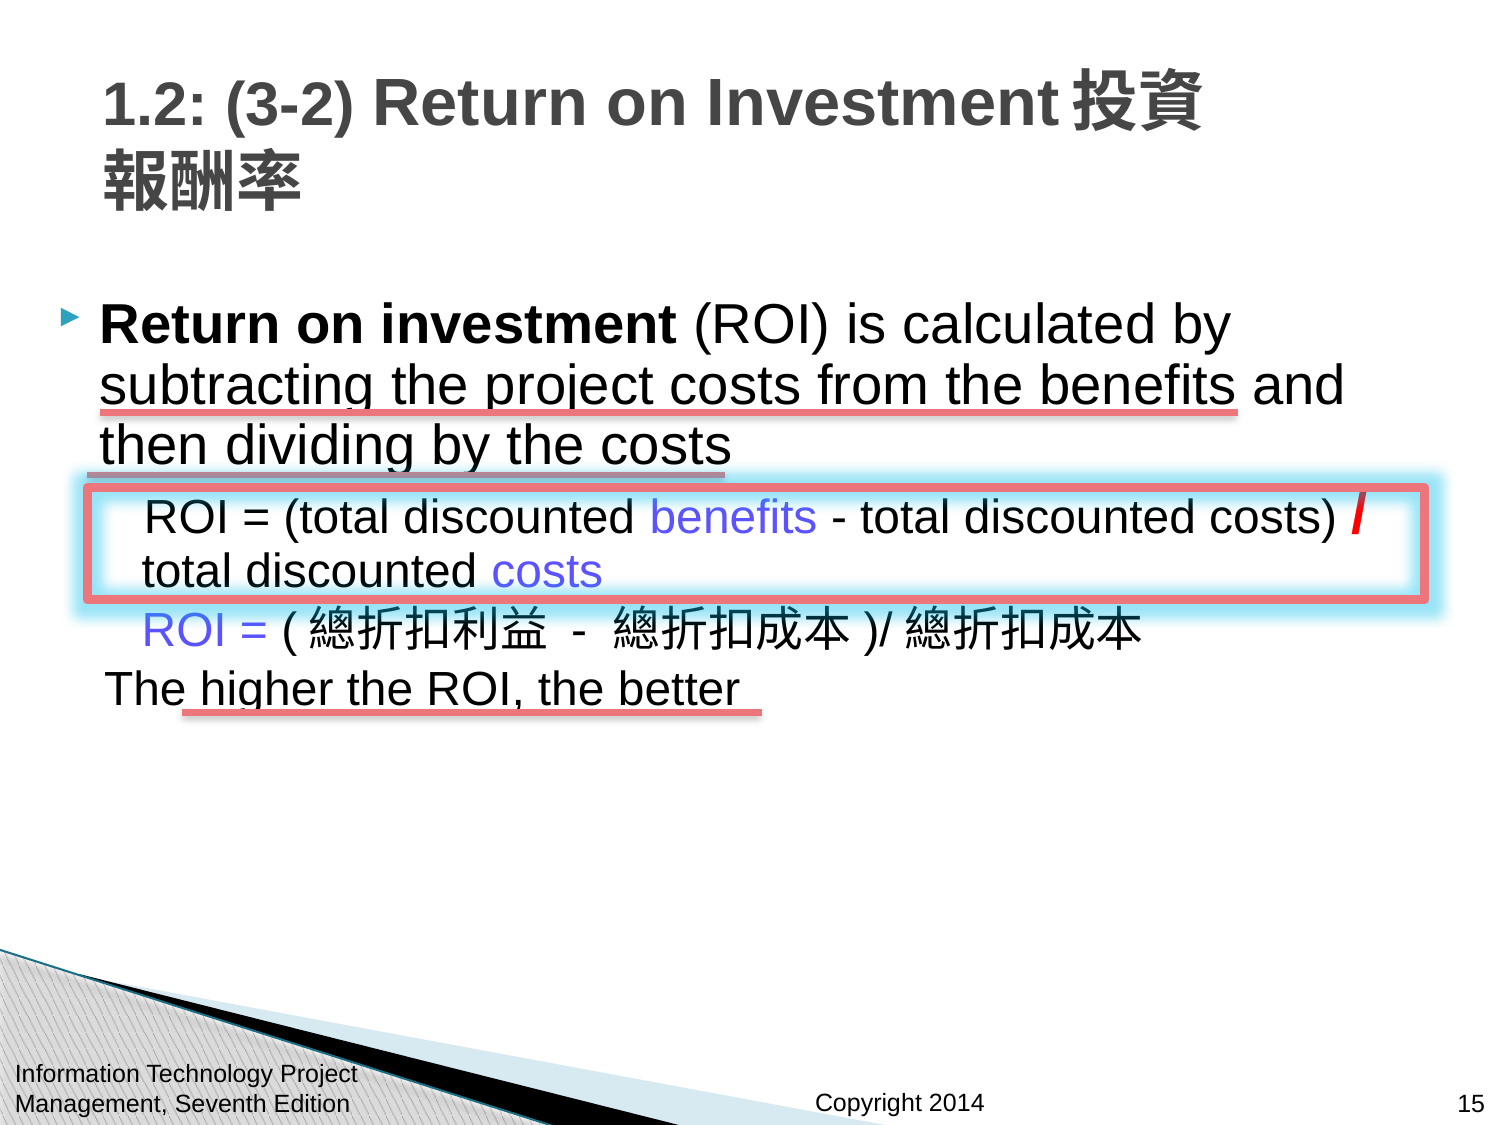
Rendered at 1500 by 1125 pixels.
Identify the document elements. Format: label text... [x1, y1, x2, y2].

title 1.2: (3-2) Return on Investment投資報酬率 [87, 50, 1275, 228]
list Return on investment (ROI) is calculated by subtracting the project costs from the benefits and then dividing by the costs ROI = (total discounted benefits - total discounted costs) / total discounted costs ROI = (總折扣利益 - 總折扣成本)/總折扣成本 The higher the ROI, the better [24, 287, 1413, 875]
slide_number 15 [1412, 1065, 1500, 1125]
footer Information Technology Project Management, Seventh Edition [0, 1065, 386, 1125]
text_box [83, 483, 1429, 604]
